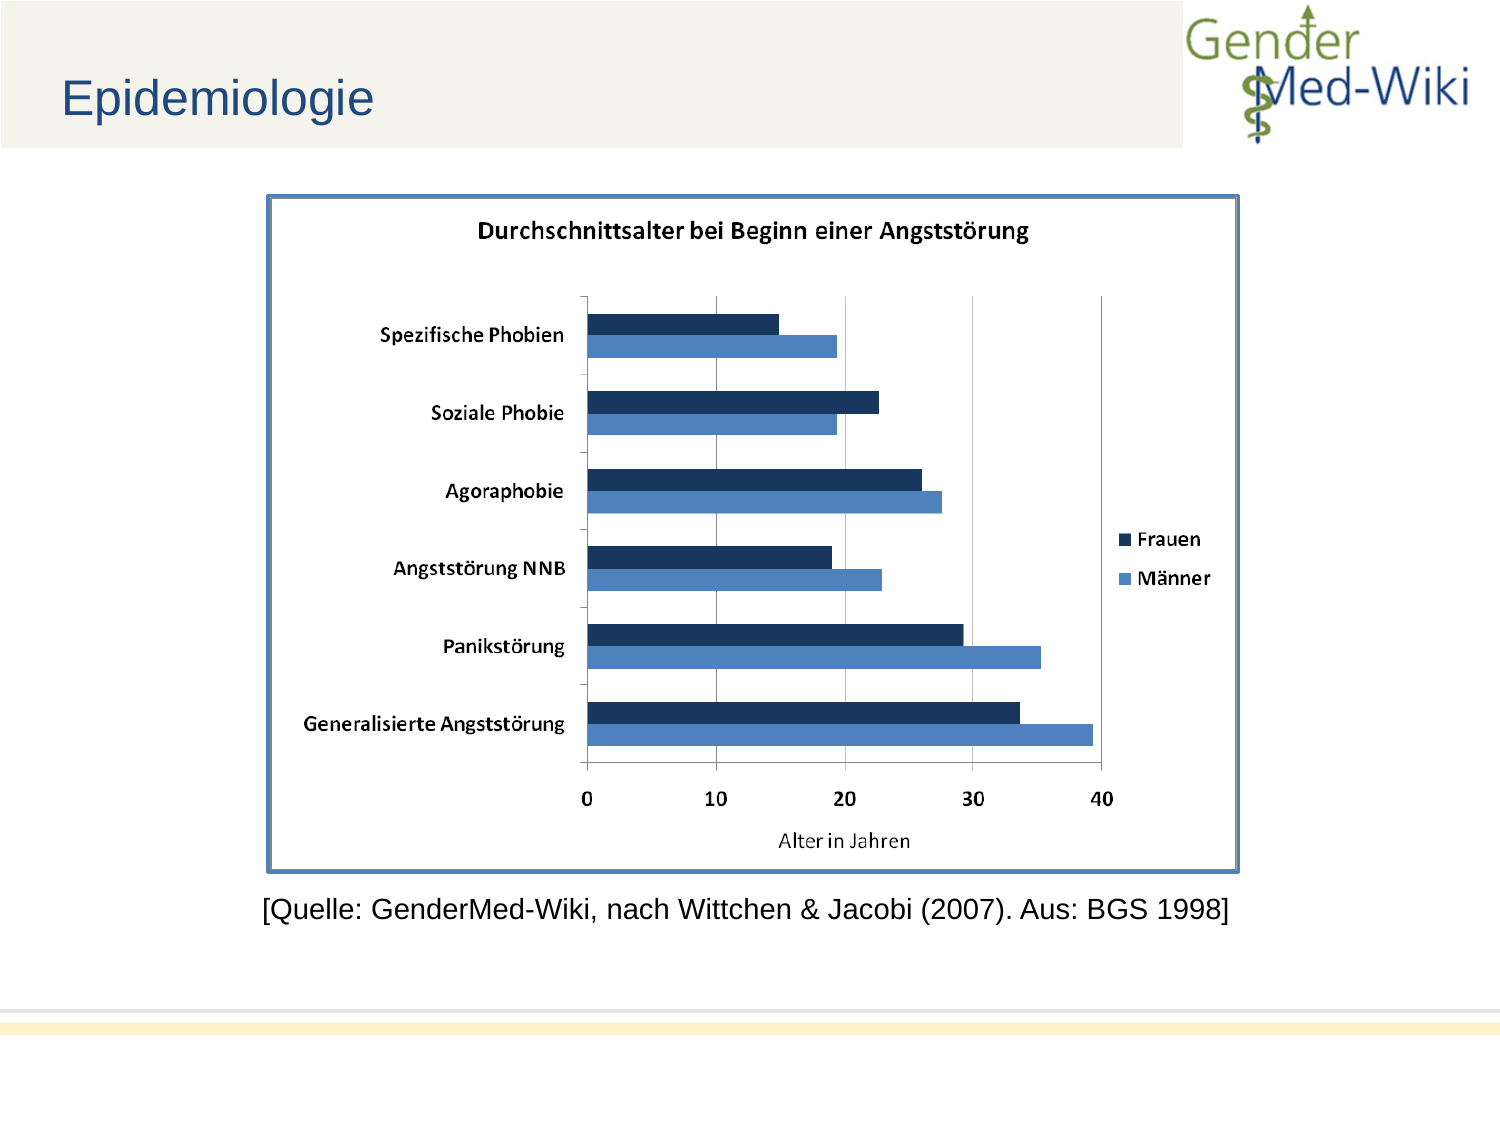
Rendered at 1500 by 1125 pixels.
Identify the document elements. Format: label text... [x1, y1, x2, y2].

picture [1183, 0, 1471, 149]
picture [269, 196, 1237, 871]
text_box [0, 1023, 1500, 1035]
text_box Epidemiologie [46, 58, 1184, 134]
text_box [Quelle: GenderMed-Wiki, nach Wittchen & Jacobi (2007). Aus: BGS 1998] [232, 882, 1247, 933]
